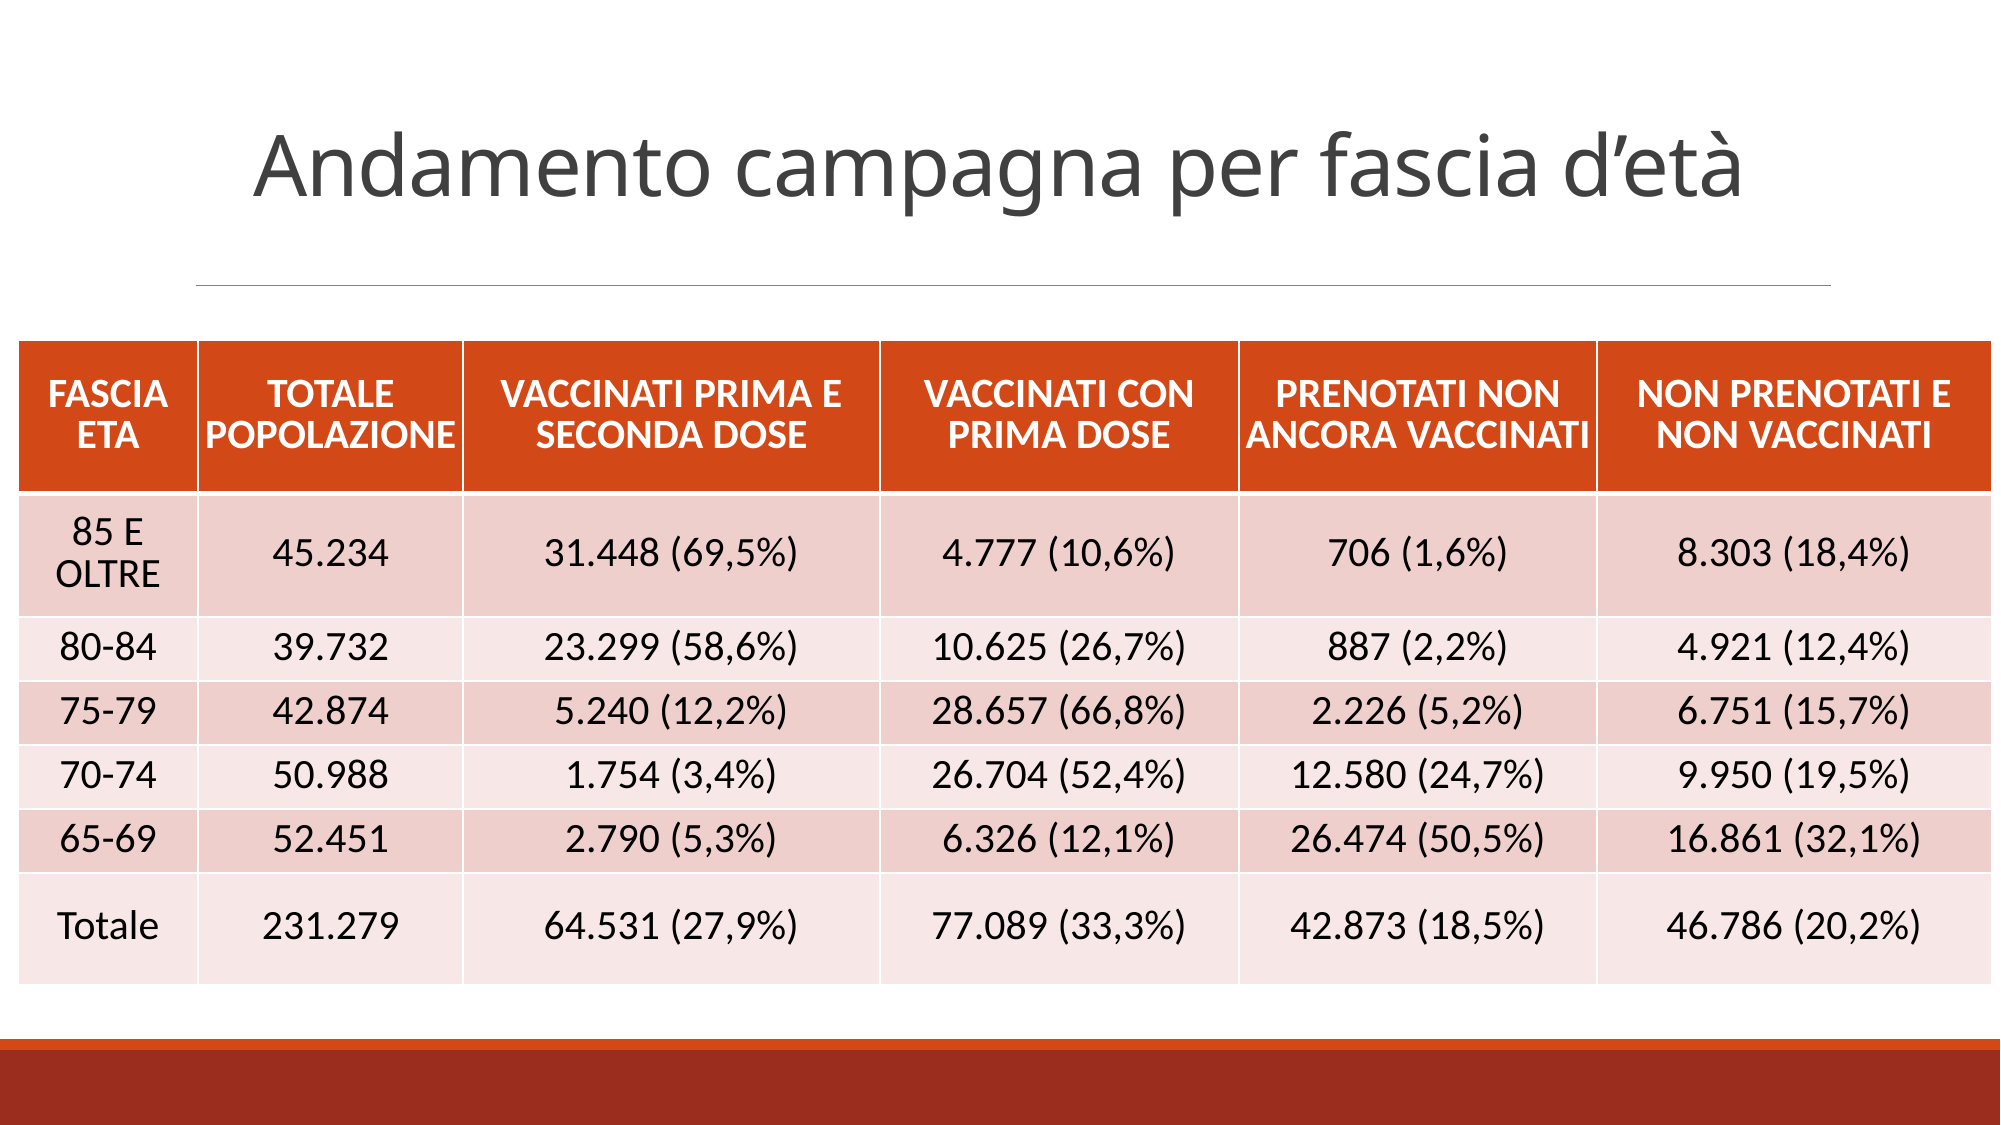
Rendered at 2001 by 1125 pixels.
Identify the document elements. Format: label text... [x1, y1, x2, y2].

table_cell 10.625 (26,7%) [881, 618, 1238, 680]
table_cell 39.732 [199, 618, 462, 680]
table_header PRENOTATI NON ANCORA VACCINATI [1240, 341, 1596, 491]
table_header NON PRENOTATI E NON VACCINATI [1598, 341, 1991, 491]
title Andamento campagna per fascia d’età [174, 58, 1825, 222]
table_header VACCINATI PRIMA E SECONDA DOSE [464, 341, 879, 491]
table_cell 5.240 (12,2%) [464, 682, 879, 744]
table_cell 12.580 (24,7%) [1240, 746, 1596, 808]
table_cell 46.786 (20,2%) [1598, 874, 1991, 984]
table_cell 65-69 [19, 810, 197, 872]
table_cell 231.279 [199, 874, 462, 984]
table_cell 23.299 (58,6%) [464, 618, 879, 680]
table_cell 42.873 (18,5%) [1240, 874, 1596, 984]
table_cell 6.751 (15,7%) [1598, 682, 1991, 744]
table_header VACCINATI CON PRIMA DOSE [881, 341, 1238, 491]
table_cell 4.777 (10,6%) [881, 496, 1238, 616]
table_cell 6.326 (12,1%) [881, 810, 1238, 872]
table_cell 70-74 [19, 746, 197, 808]
table_cell 1.754 (3,4%) [464, 746, 879, 808]
table_cell 45.234 [199, 496, 462, 616]
table_cell 2.226 (5,2%) [1240, 682, 1596, 744]
table_cell 4.921 (12,4%) [1598, 618, 1991, 680]
table_cell 26.704 (52,4%) [881, 746, 1238, 808]
table_cell 887 (2,2%) [1240, 618, 1596, 680]
table_cell 31.448 (69,5%) [464, 496, 879, 616]
table_cell 706 (1,6%) [1240, 496, 1596, 616]
table_header TOTALE POPOLAZIONE [199, 341, 462, 491]
table_cell 85 E OLTRE [19, 496, 197, 616]
table_cell 2.790 (5,3%) [464, 810, 879, 872]
table_cell 75-79 [19, 682, 197, 744]
table_cell 42.874 [199, 682, 462, 744]
table_cell 16.861 (32,1%) [1598, 810, 1991, 872]
table_cell 8.303 (18,4%) [1598, 496, 1991, 616]
table_cell 28.657 (66,8%) [881, 682, 1238, 744]
table_cell 80-84 [19, 618, 197, 680]
table_cell Totale [19, 874, 197, 984]
table_cell 52.451 [199, 810, 462, 872]
table_cell 26.474 (50,5%) [1240, 810, 1596, 872]
table_cell 77.089 (33,3%) [881, 874, 1238, 984]
table_cell 64.531 (27,9%) [464, 874, 879, 984]
table_cell 50.988 [199, 746, 462, 808]
table_cell 9.950 (19,5%) [1598, 746, 1991, 808]
table_header FASCIA ETA [19, 341, 197, 491]
